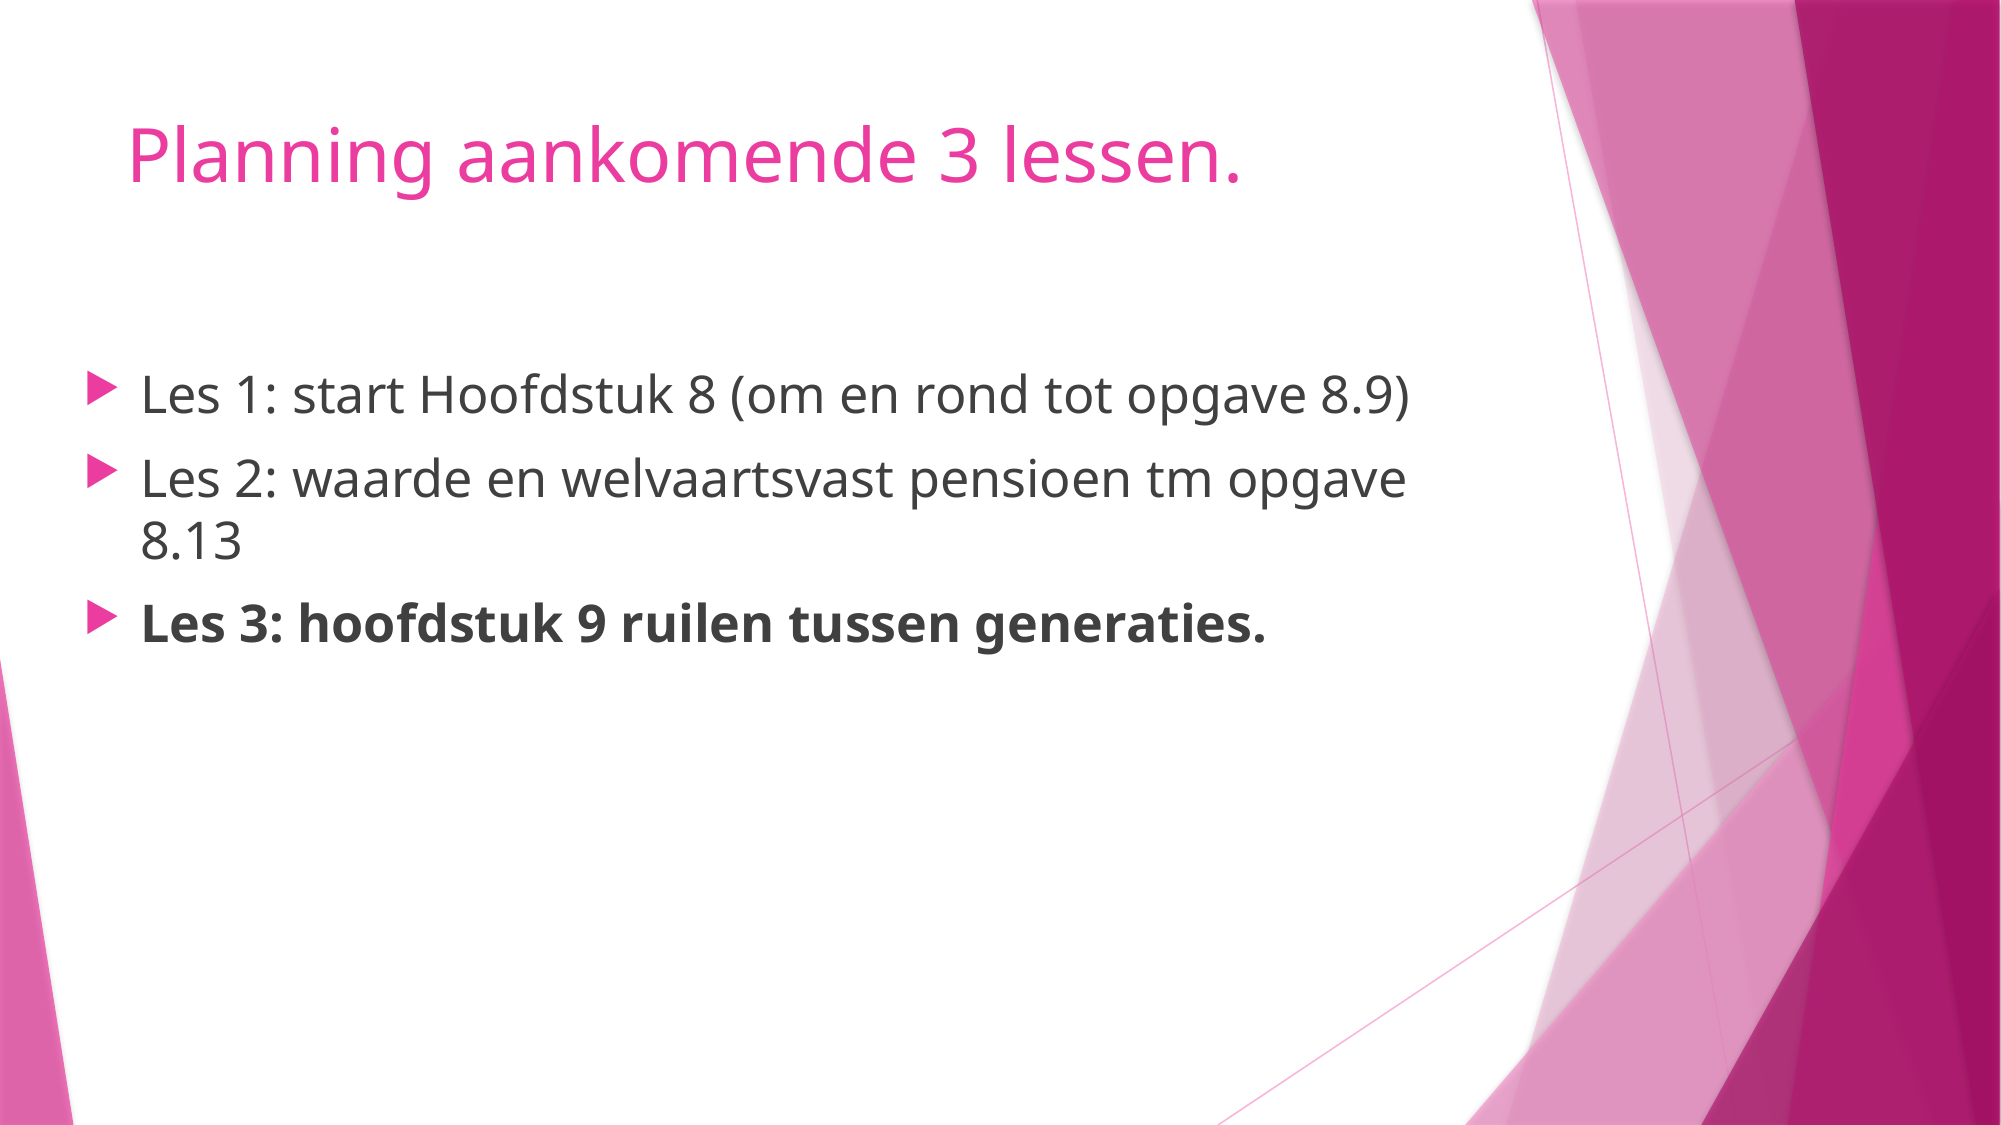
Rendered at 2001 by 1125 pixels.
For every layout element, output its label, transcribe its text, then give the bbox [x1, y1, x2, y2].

title Planning aankomende 3 lessen. [111, 99, 1522, 317]
list Les 1: start Hoofdstuk 8 (om en rond tot opgave 8.9) Les 2: waarde en welvaartsvast pensioen tm opgave 8.13 Les 3: hoofdstuk 9 ruilen tussen generaties. [68, 354, 1522, 992]
